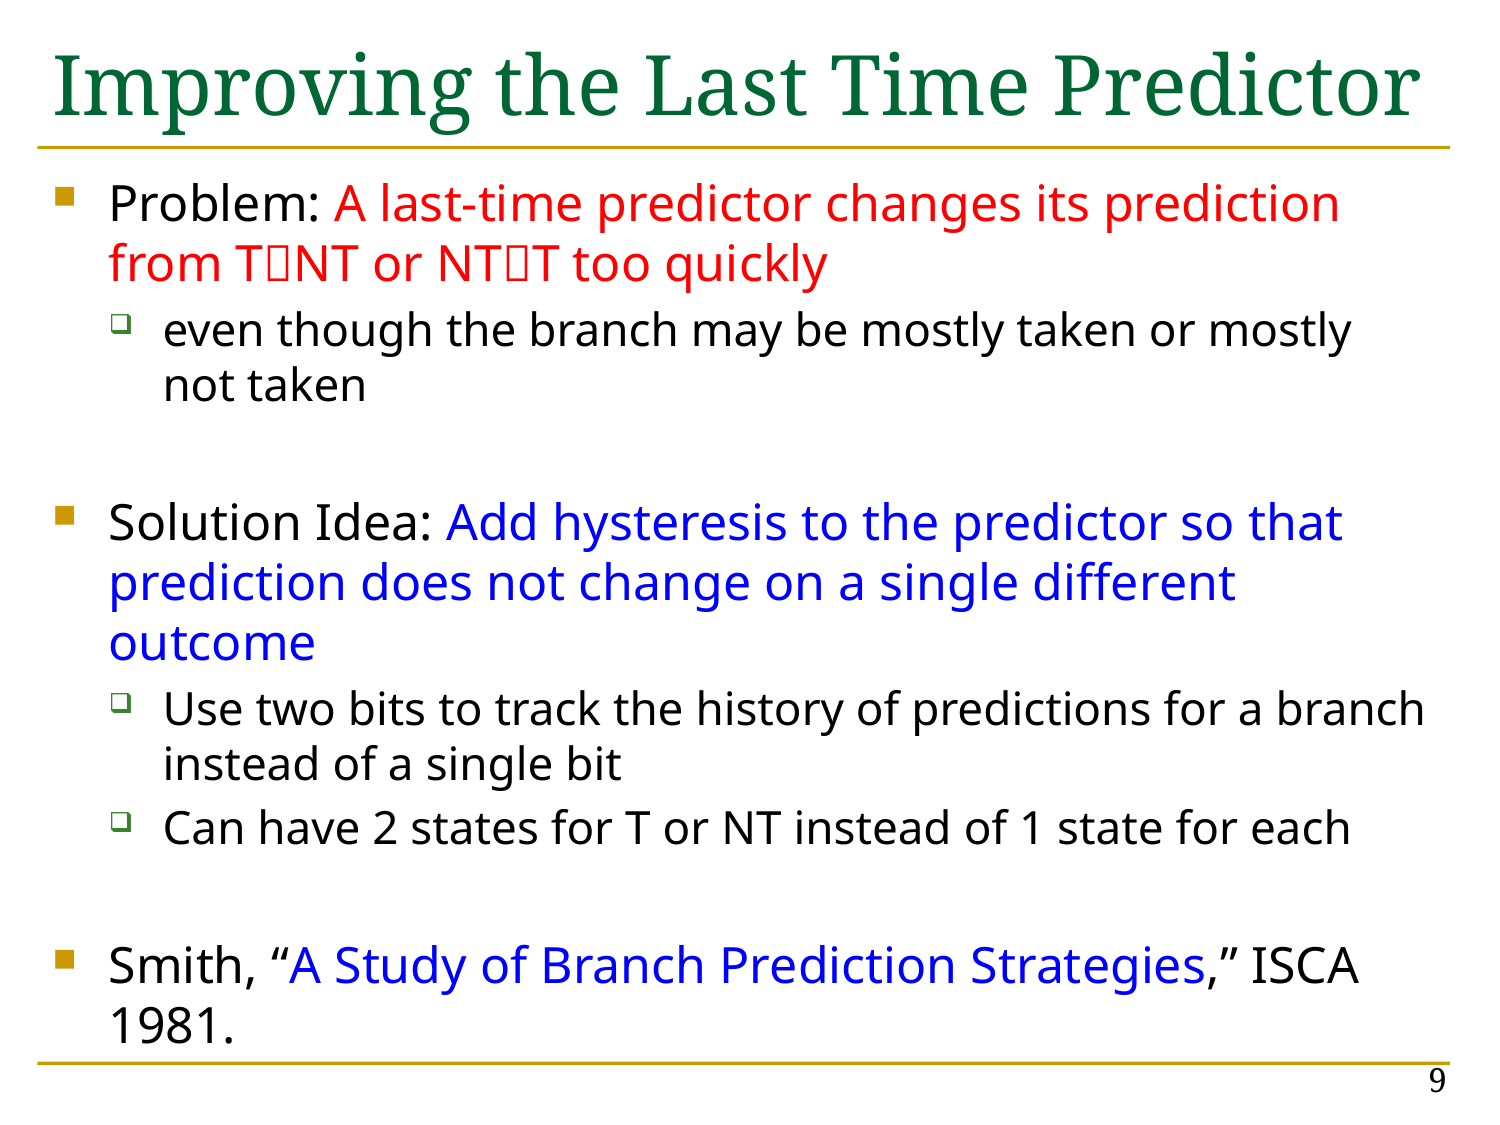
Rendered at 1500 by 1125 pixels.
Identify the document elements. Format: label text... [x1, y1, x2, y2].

list Problem: A last-time predictor changes its prediction from TNT or NTT too quickly even though the branch may be mostly taken or mostly not taken Solution Idea: Add hysteresis to the predictor so that prediction does not change on a single different outcome Use two bits to track the history of predictions for a branch instead of a single bit Can have 2 states for T or NT instead of 1 state for each Smith, “A Study of Branch Prediction Strategies,” ISCA 1981. [37, 163, 1450, 1016]
title Improving the Last Time Predictor [37, 24, 1450, 163]
slide_number 9 [1111, 1036, 1462, 1112]
